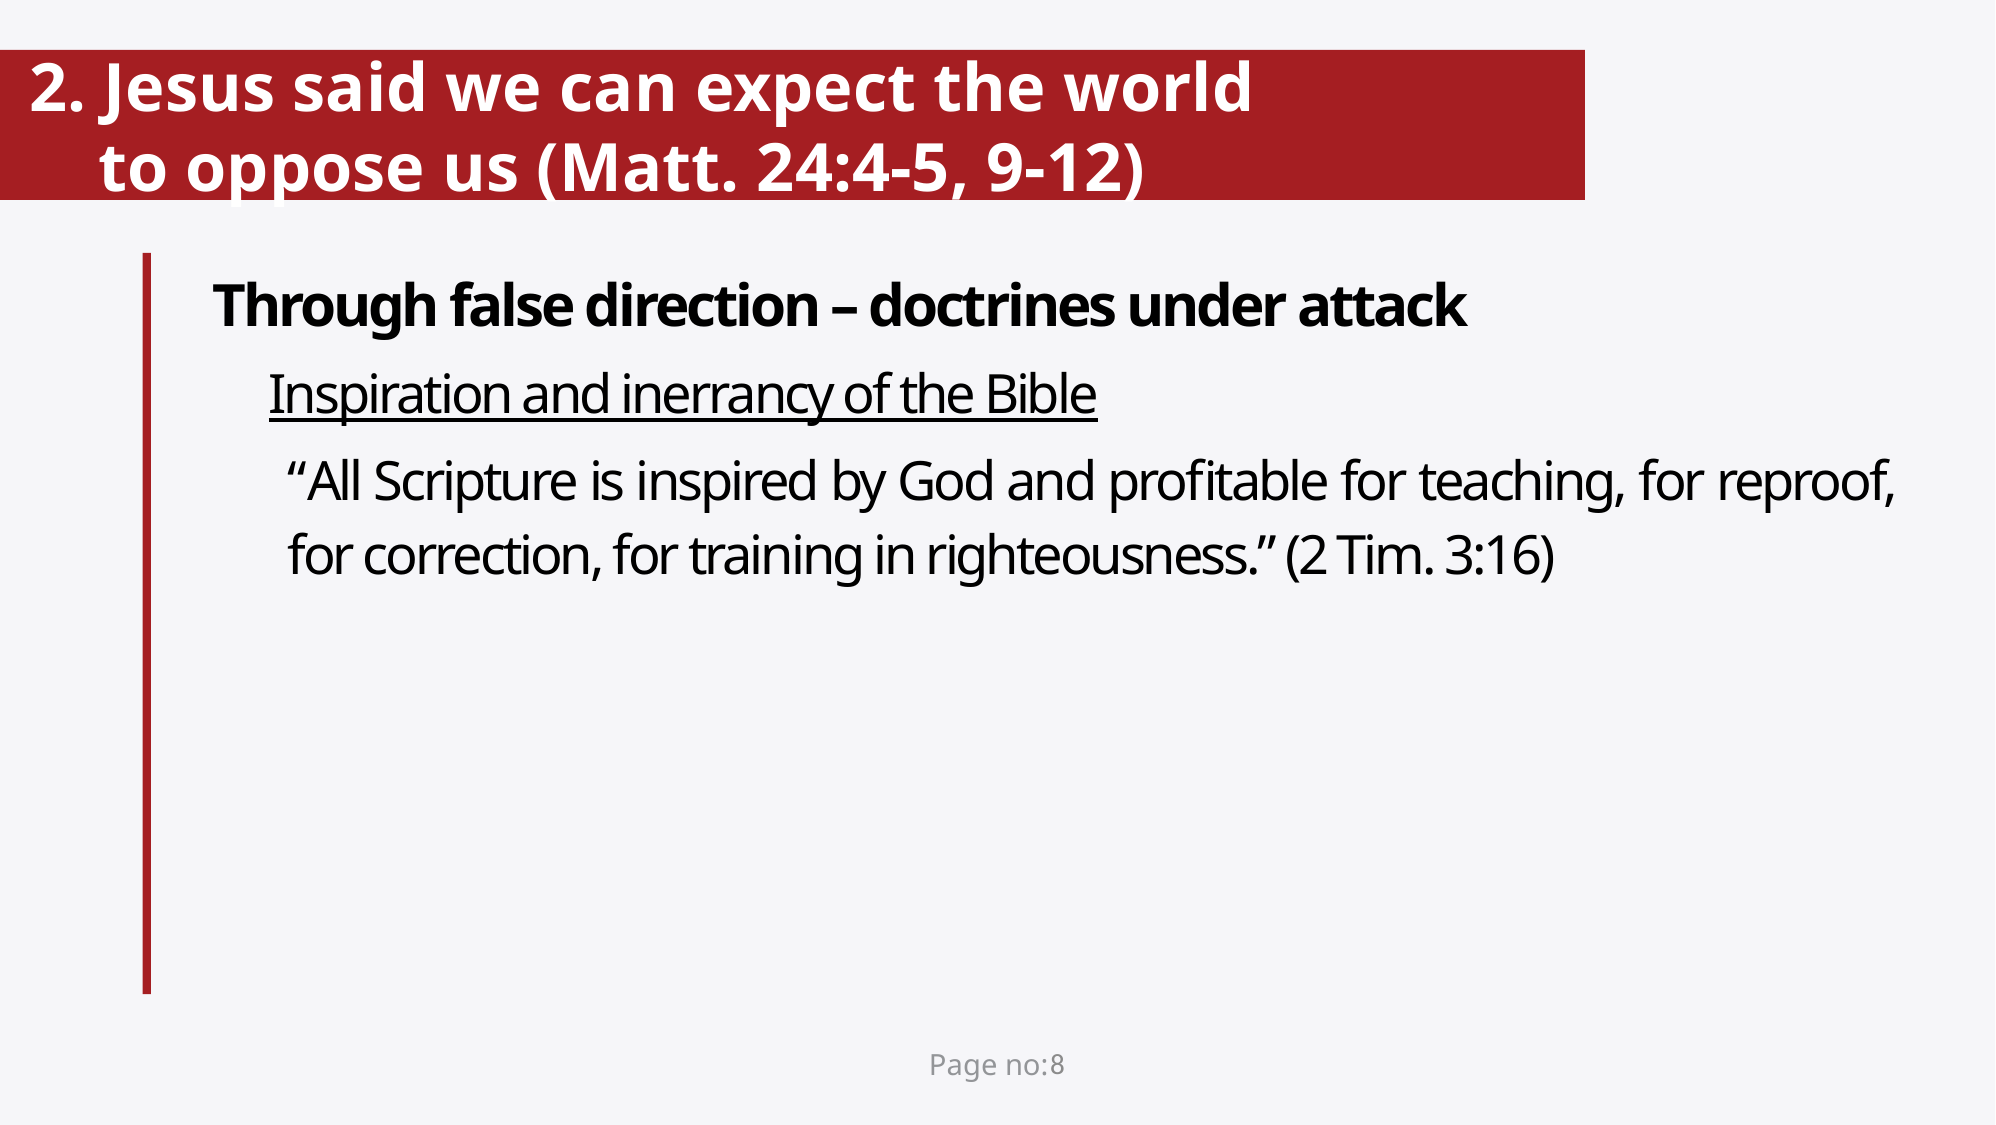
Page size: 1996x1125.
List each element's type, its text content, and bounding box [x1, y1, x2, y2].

title 2. Jesus said we can expect the world to oppose us (Matt. 24:4-5, 9-12) [14, 62, 1810, 188]
subtitle Through false direction – doctrines under attack Inspiration and inerrancy of the Bible “All Scripture is inspired by God and profitable for teaching, for reproof, for correction, for training in righteousness.” (2 Tim. 3:16) [197, 250, 1910, 1001]
